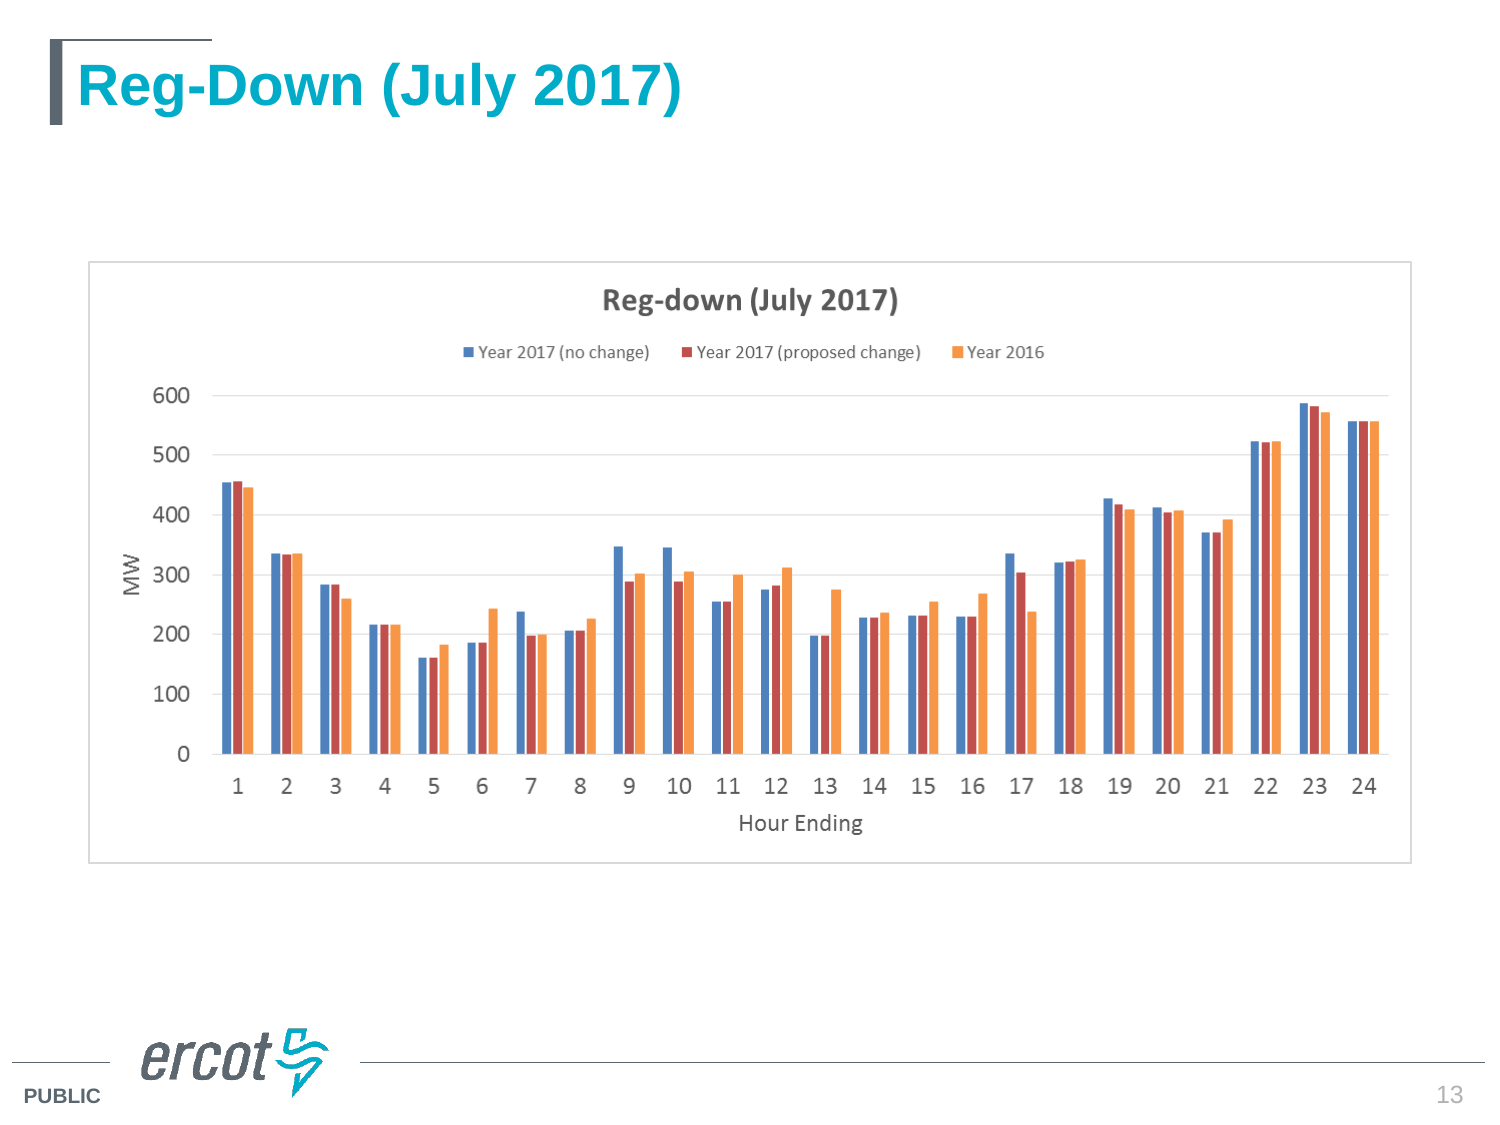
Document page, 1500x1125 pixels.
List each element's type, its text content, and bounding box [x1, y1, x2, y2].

title Reg-Down (July 2017) [62, 39, 1450, 228]
picture [137, 1024, 332, 1100]
picture [88, 261, 1412, 864]
slide_number 13 [1412, 1076, 1488, 1112]
